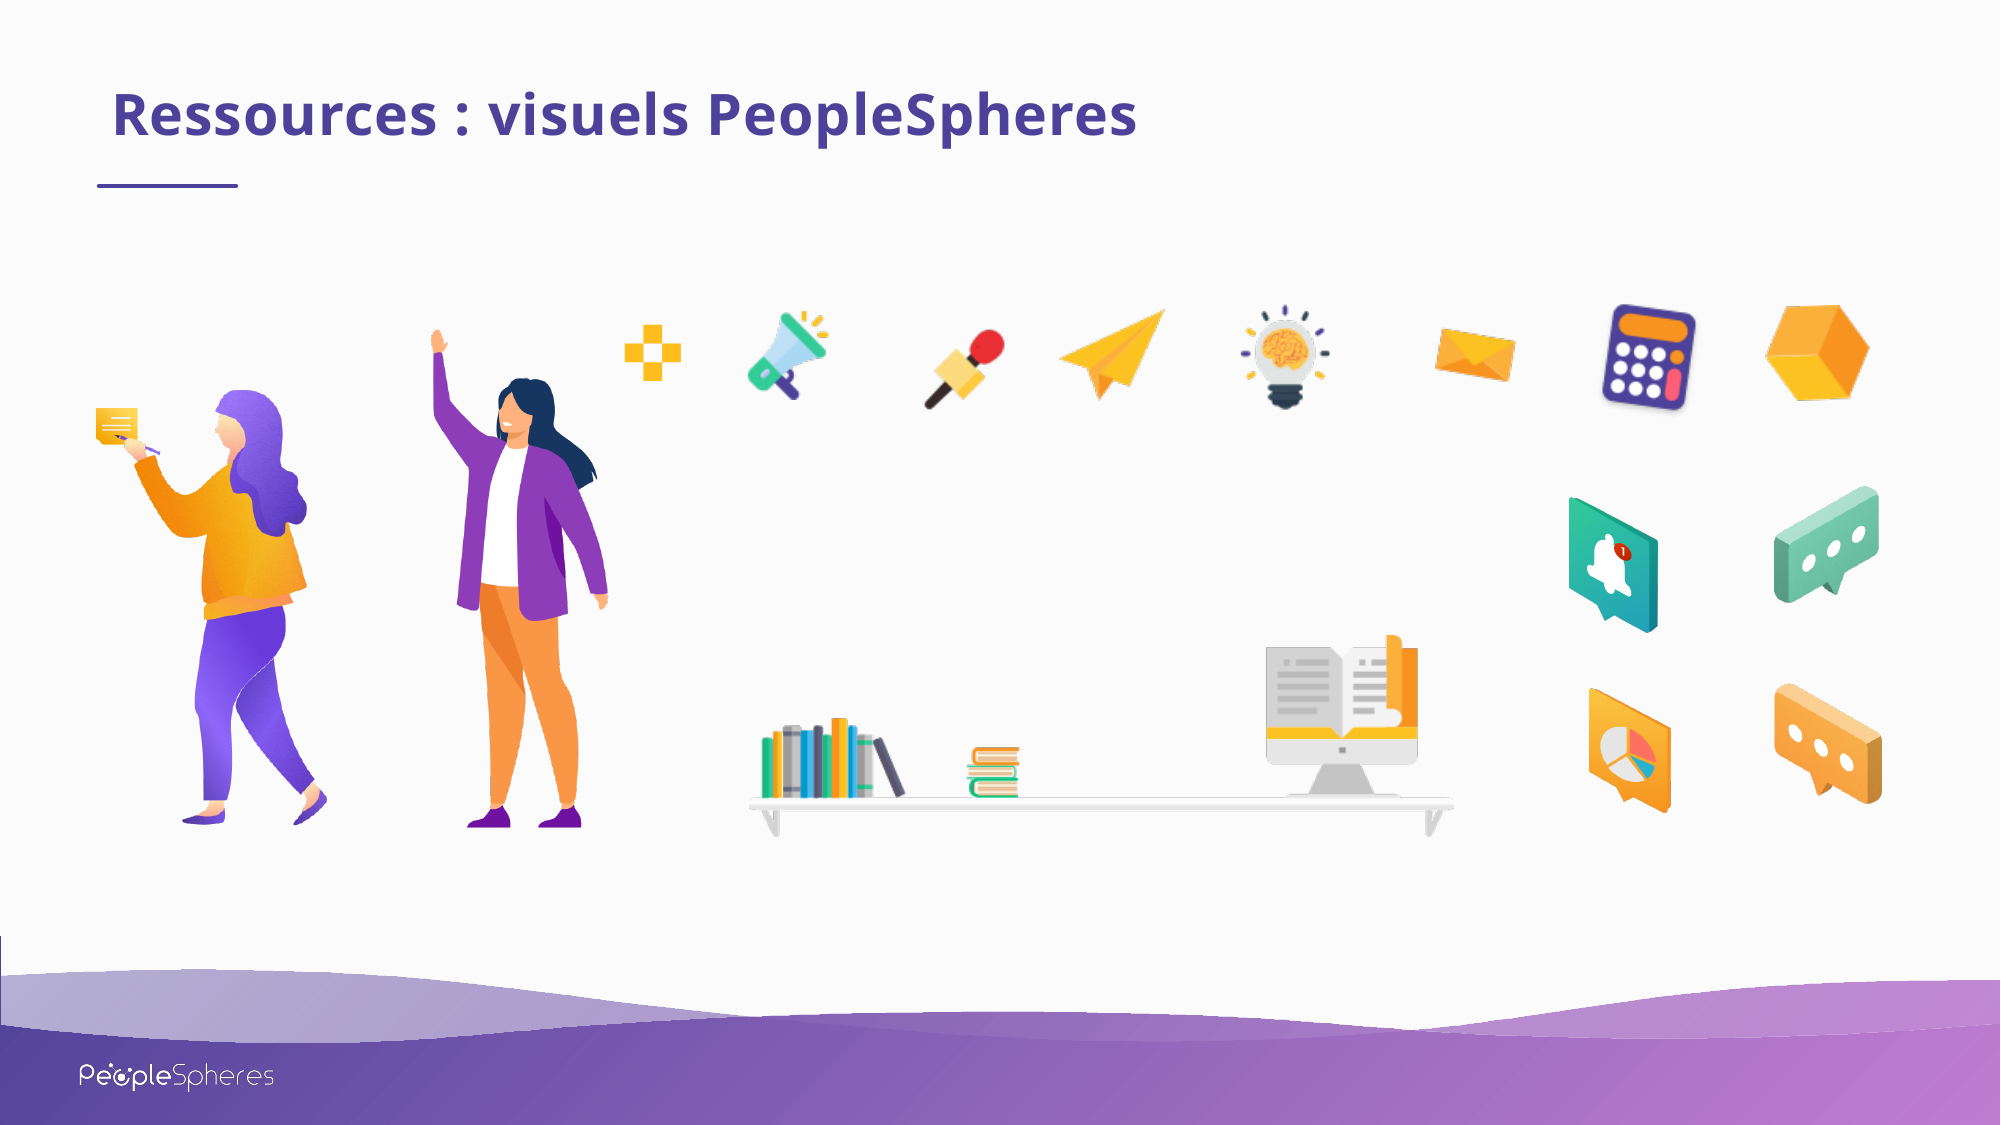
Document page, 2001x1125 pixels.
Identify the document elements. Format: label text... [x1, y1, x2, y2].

picture [922, 327, 1006, 411]
picture [1774, 486, 1879, 603]
picture [748, 311, 829, 400]
picture [1774, 683, 1883, 804]
picture [1058, 308, 1171, 407]
picture [79, 1063, 274, 1093]
picture [749, 635, 1454, 837]
list Ressources : visuels PeopleSpheres [96, 71, 1595, 157]
picture [430, 329, 613, 828]
picture [1755, 305, 1879, 415]
picture [1592, 300, 1706, 420]
picture [1589, 688, 1671, 814]
picture [624, 324, 681, 381]
picture [1428, 320, 1529, 391]
picture [1235, 302, 1336, 413]
picture [1569, 497, 1658, 633]
picture [96, 390, 331, 828]
